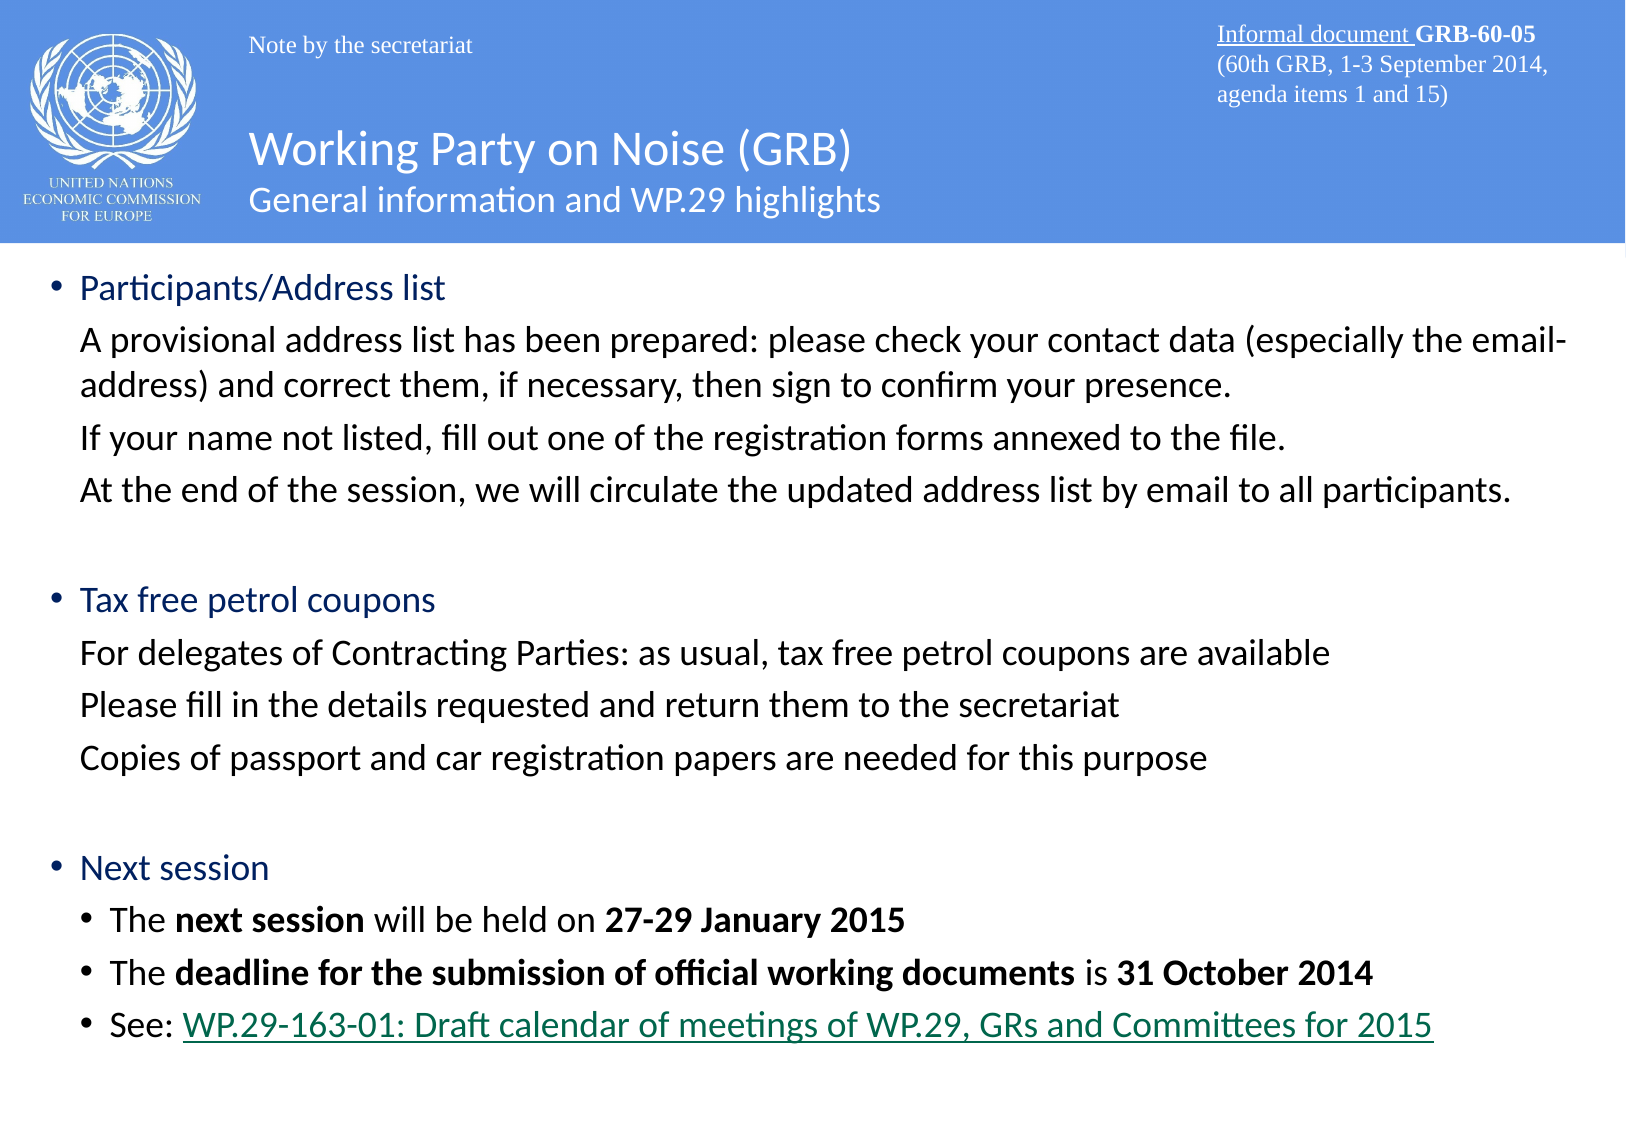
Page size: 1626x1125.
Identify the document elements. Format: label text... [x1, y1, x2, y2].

text_box Informal document GRB-60-05 (60th GRB, 1-3 September 2014, agenda items 1 and 15) [1202, 10, 1625, 115]
title Working Party on Noise (GRB) General information and WP.29 highlights [233, 68, 1593, 255]
list Participants/Address list A provisional address list has been prepared: please check your contact data (especially the email-address) and correct them, if necessary, then sign to confirm your presence. If your name not listed, fill out one of the registration forms annexed to the file. At the end of the session, we will circulate the updated address list by email to all participants. Tax free petrol coupons For delegates of Contracting Parties: as usual, tax free petrol coupons are available Please fill in the details requested and return them to the secretariat Copies of passport and car registration papers are needed for this purpose Next session The next session will be held on 27-29 January 2015 The deadline for the submission of official working documents is 31 October 2014 See: WP.29-163-01: Draft calendar of meetings of WP.29, GRs and Committees for 2015 [21, 255, 1604, 1106]
picture [0, 0, 1626, 1125]
text_box Note by the secretariat [233, 20, 697, 66]
